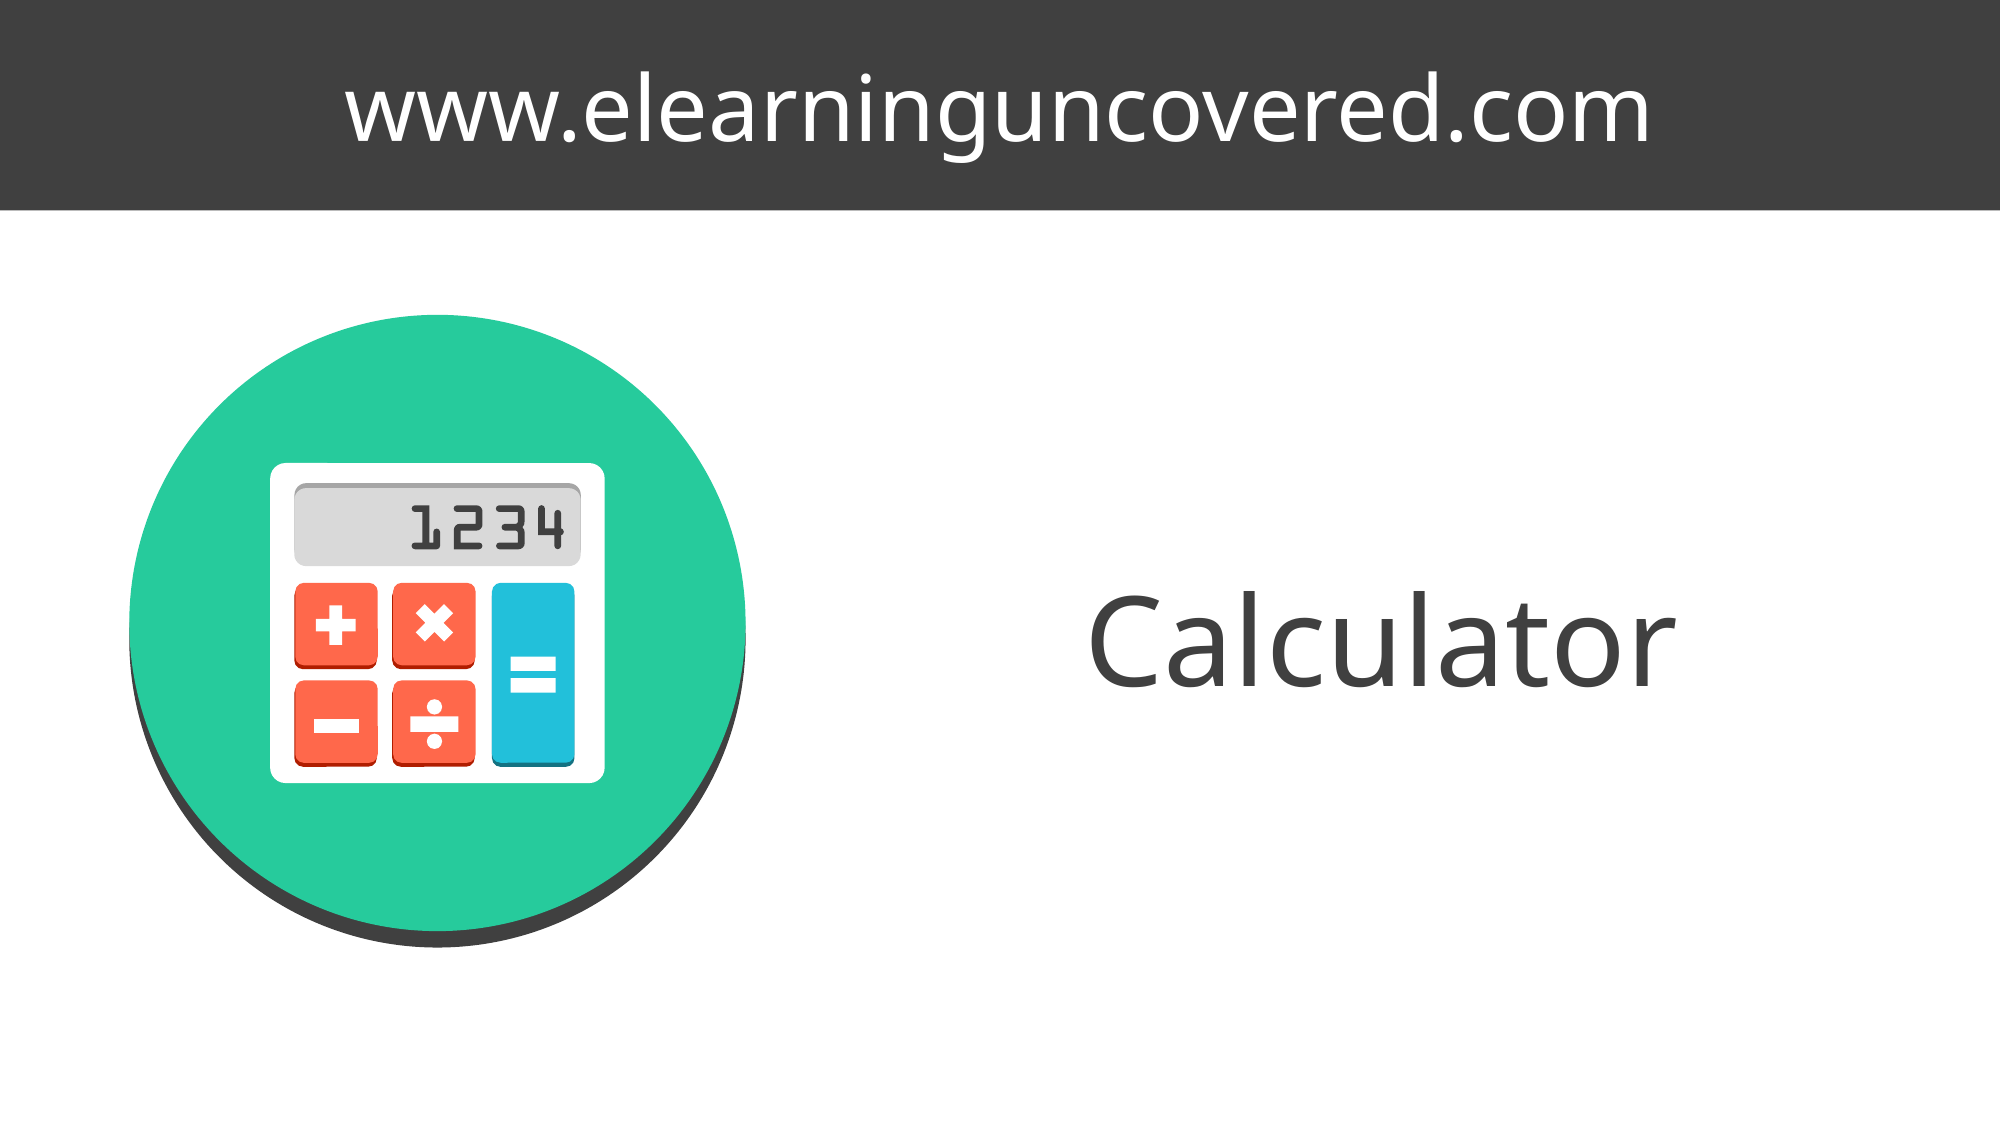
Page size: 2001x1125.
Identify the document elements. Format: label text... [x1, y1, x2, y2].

text_box Calculator [833, 554, 1930, 719]
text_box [129, 314, 746, 948]
